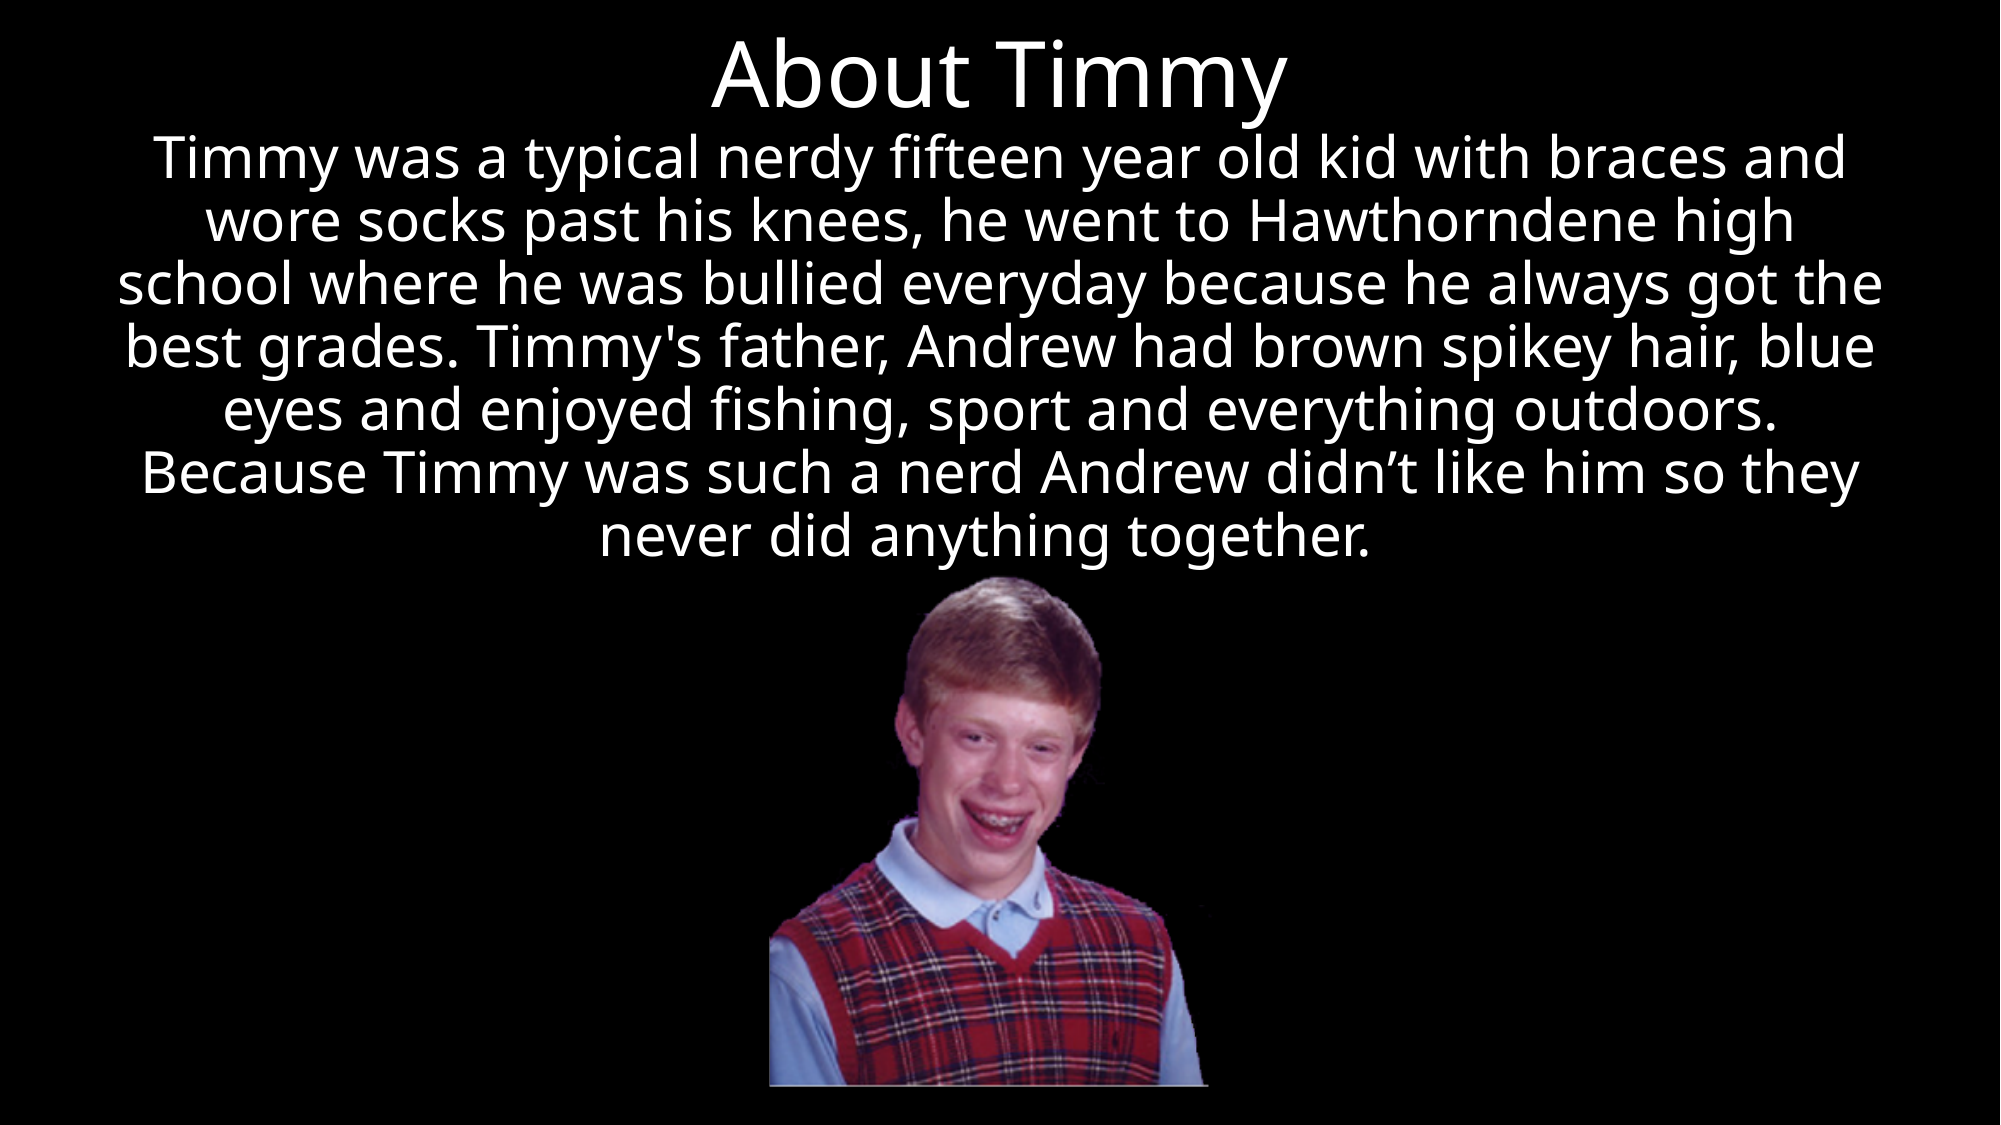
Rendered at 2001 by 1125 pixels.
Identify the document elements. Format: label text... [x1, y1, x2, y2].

title About Timmy [137, 0, 1863, 187]
picture [630, 559, 1220, 1102]
list Timmy was a typical nerdy fifteen year old kid with braces and wore socks past his knees, he went to Hawthorndene high school where he was bullied everyday because he always got the best grades. Timmy's father, Andrew had brown spikey hair, blue eyes and enjoyed fishing, sport and everything outdoors. Because Timmy was such a nerd Andrew didn’t like him so they never did anything together. [99, 121, 1902, 904]
